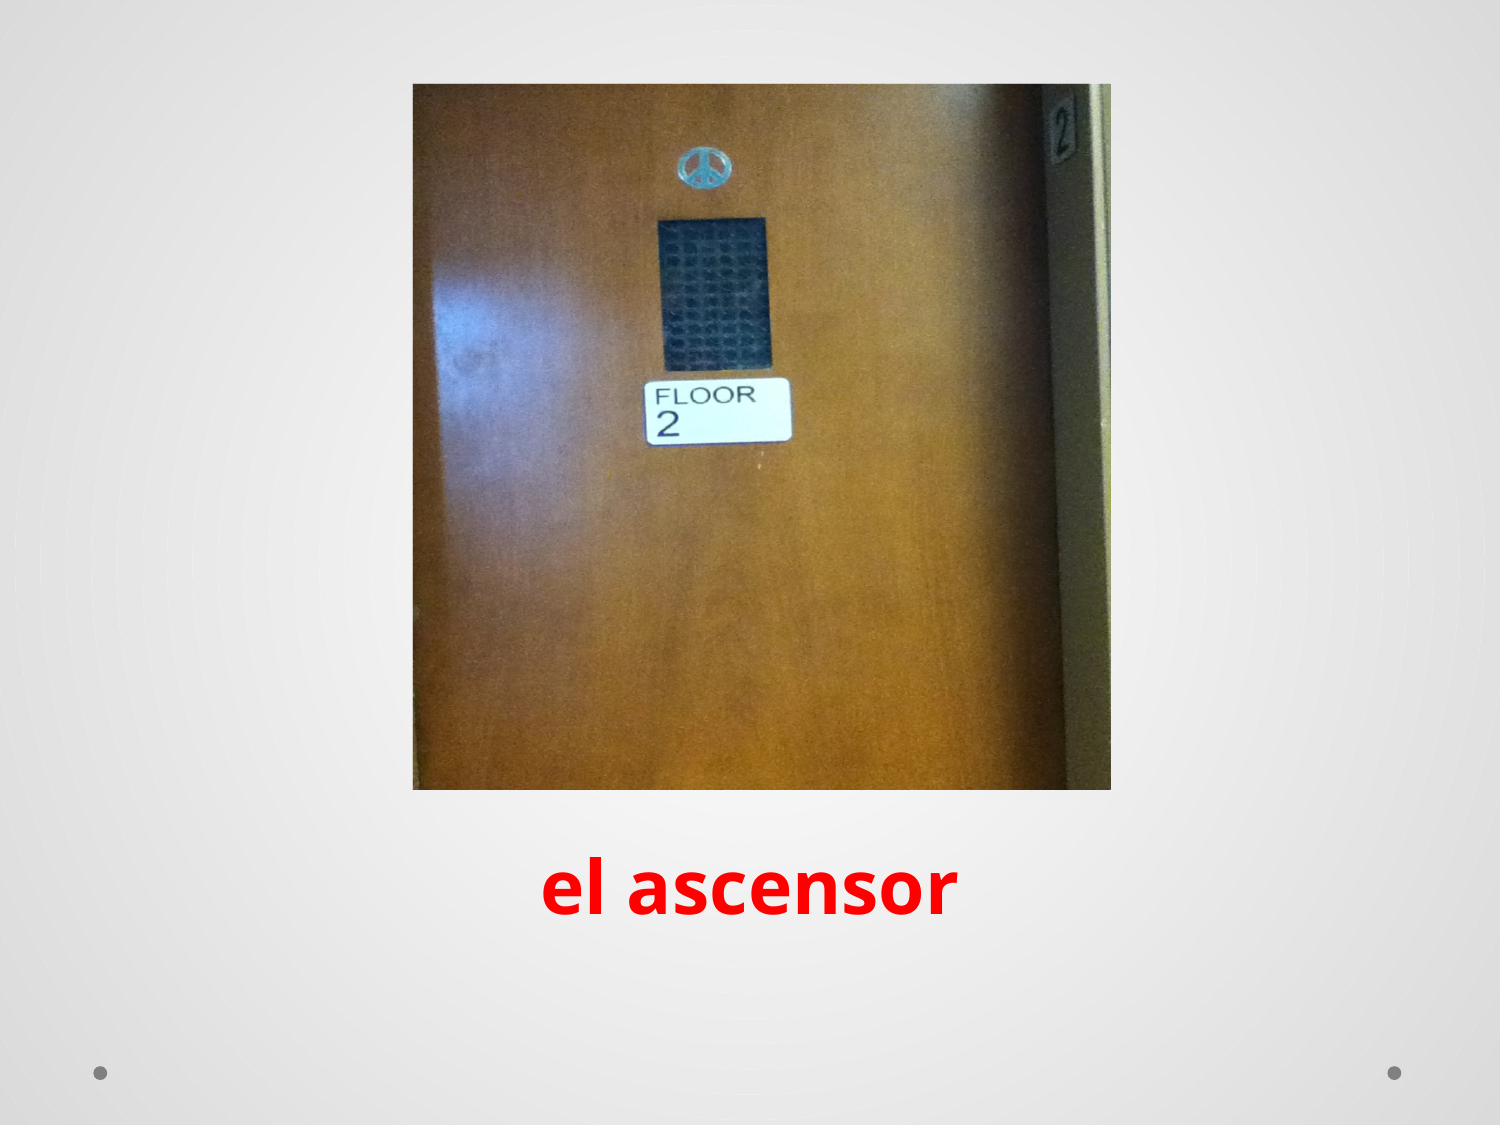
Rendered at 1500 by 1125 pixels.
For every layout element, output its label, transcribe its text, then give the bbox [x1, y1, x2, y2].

picture [407, 84, 1115, 789]
text_box el ascensor [224, 832, 1275, 976]
